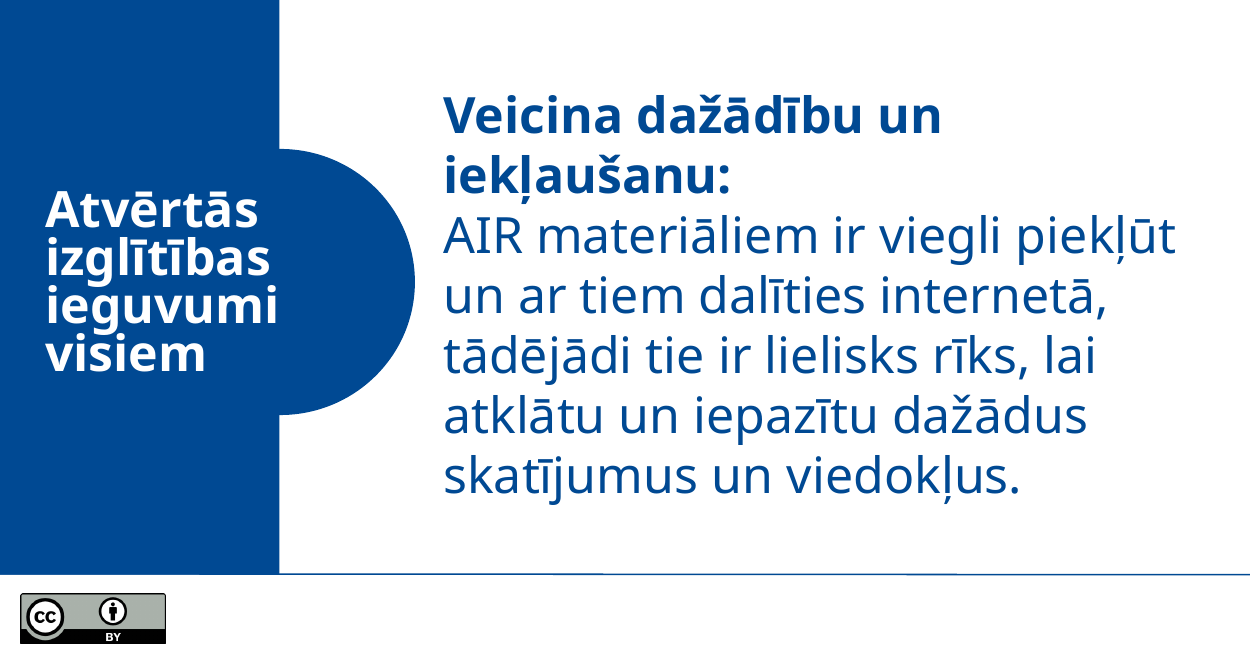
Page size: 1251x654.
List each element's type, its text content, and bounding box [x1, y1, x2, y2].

text_box Atvērtās izglītības ieguvumi visiem [30, 173, 400, 396]
picture [20, 592, 166, 645]
text_box Veicina dažādību un iekļaušanu: AIR materiāliem ir viegli piekļūt un ar tiem dalīties internetā, tādējādi tie ir lielisks rīks, lai atklātu un iepazītu dažādus skatījumus un viedokļus. [428, 68, 1250, 519]
text_box [0, 0, 280, 573]
text_box [203, 148, 358, 173]
text_box [0, 582, 1250, 654]
text_box [210, 396, 350, 416]
text_box [400, 221, 415, 343]
